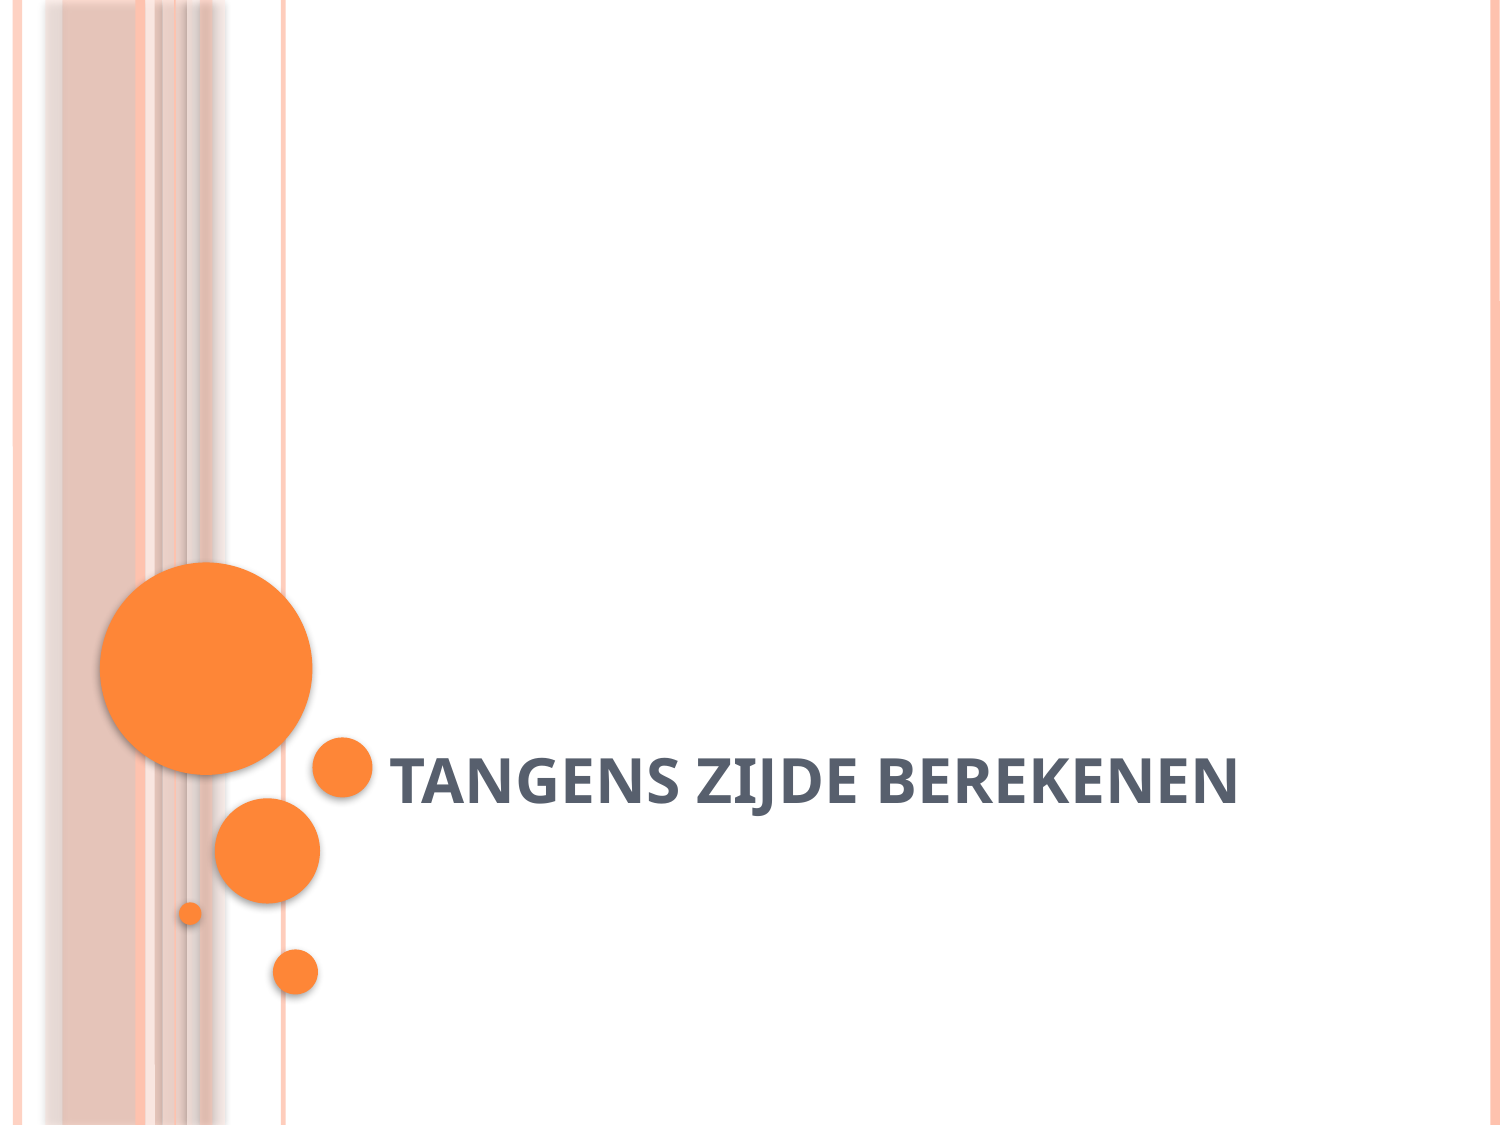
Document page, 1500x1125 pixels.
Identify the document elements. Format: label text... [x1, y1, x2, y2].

title Tangens zijde berekenen [375, 512, 1388, 824]
